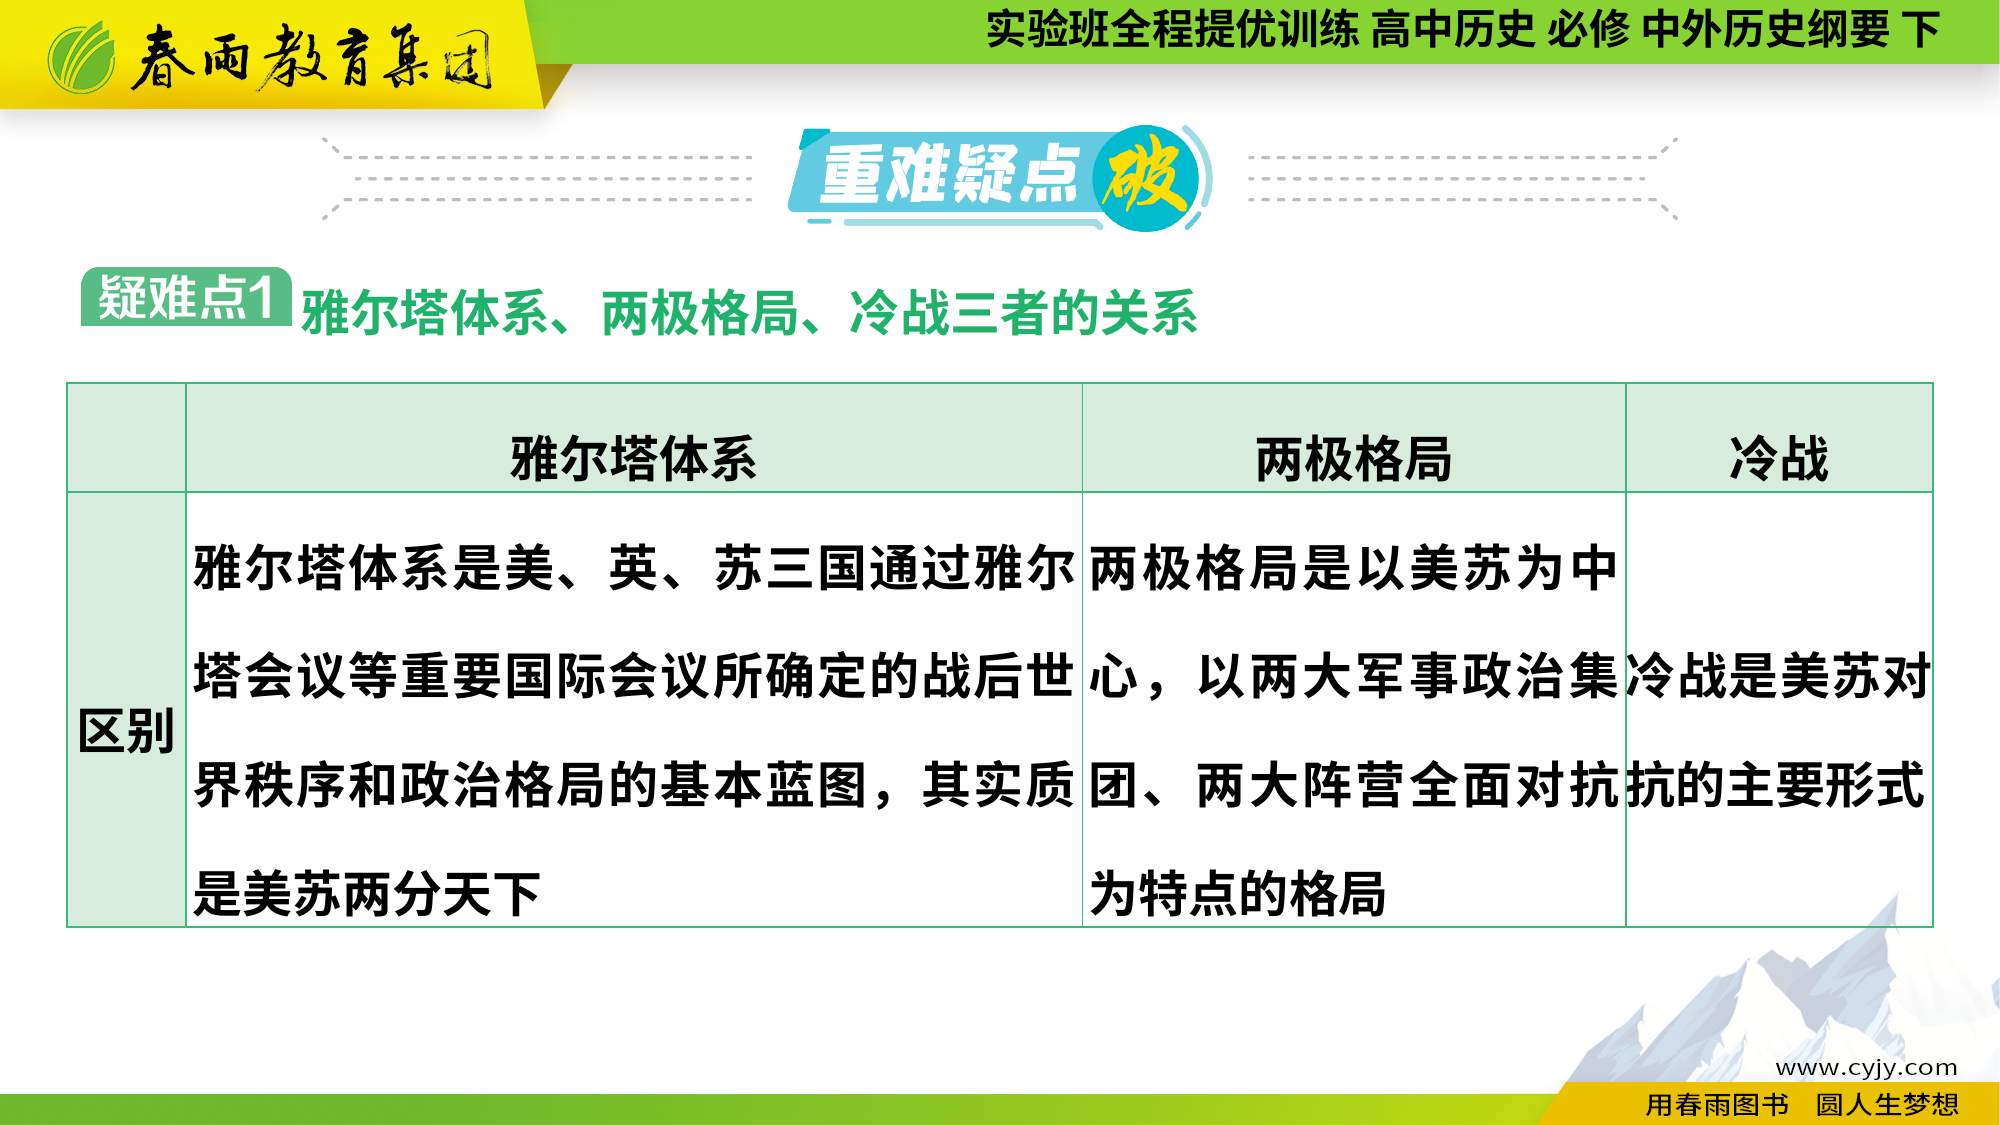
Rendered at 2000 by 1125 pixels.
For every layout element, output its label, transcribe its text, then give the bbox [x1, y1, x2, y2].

picture [0, 0, 2000, 1125]
table_header [68, 384, 185, 491]
table_header 两极格局 [1083, 384, 1625, 491]
table_cell 区别 [68, 493, 185, 926]
table_cell 两极格局是以美苏为中心，以两大军事政治集团、两大阵营全面对抗为特点的格局 [1083, 493, 1625, 926]
table_cell 雅尔塔体系是美、英、苏三国通过雅尔塔会议等重要国际会议所确定的战后世界秩序和政治格局的基本蓝图，其实质是美苏两分天下 [187, 493, 1082, 926]
table_header 雅尔塔体系 [187, 384, 1082, 491]
table_cell 冷战是美苏对抗的主要形式 [1627, 493, 1932, 926]
list 雅尔塔体系、两极格局、冷战三者的关系 [59, 243, 1944, 339]
table_header 冷战 [1627, 384, 1932, 491]
